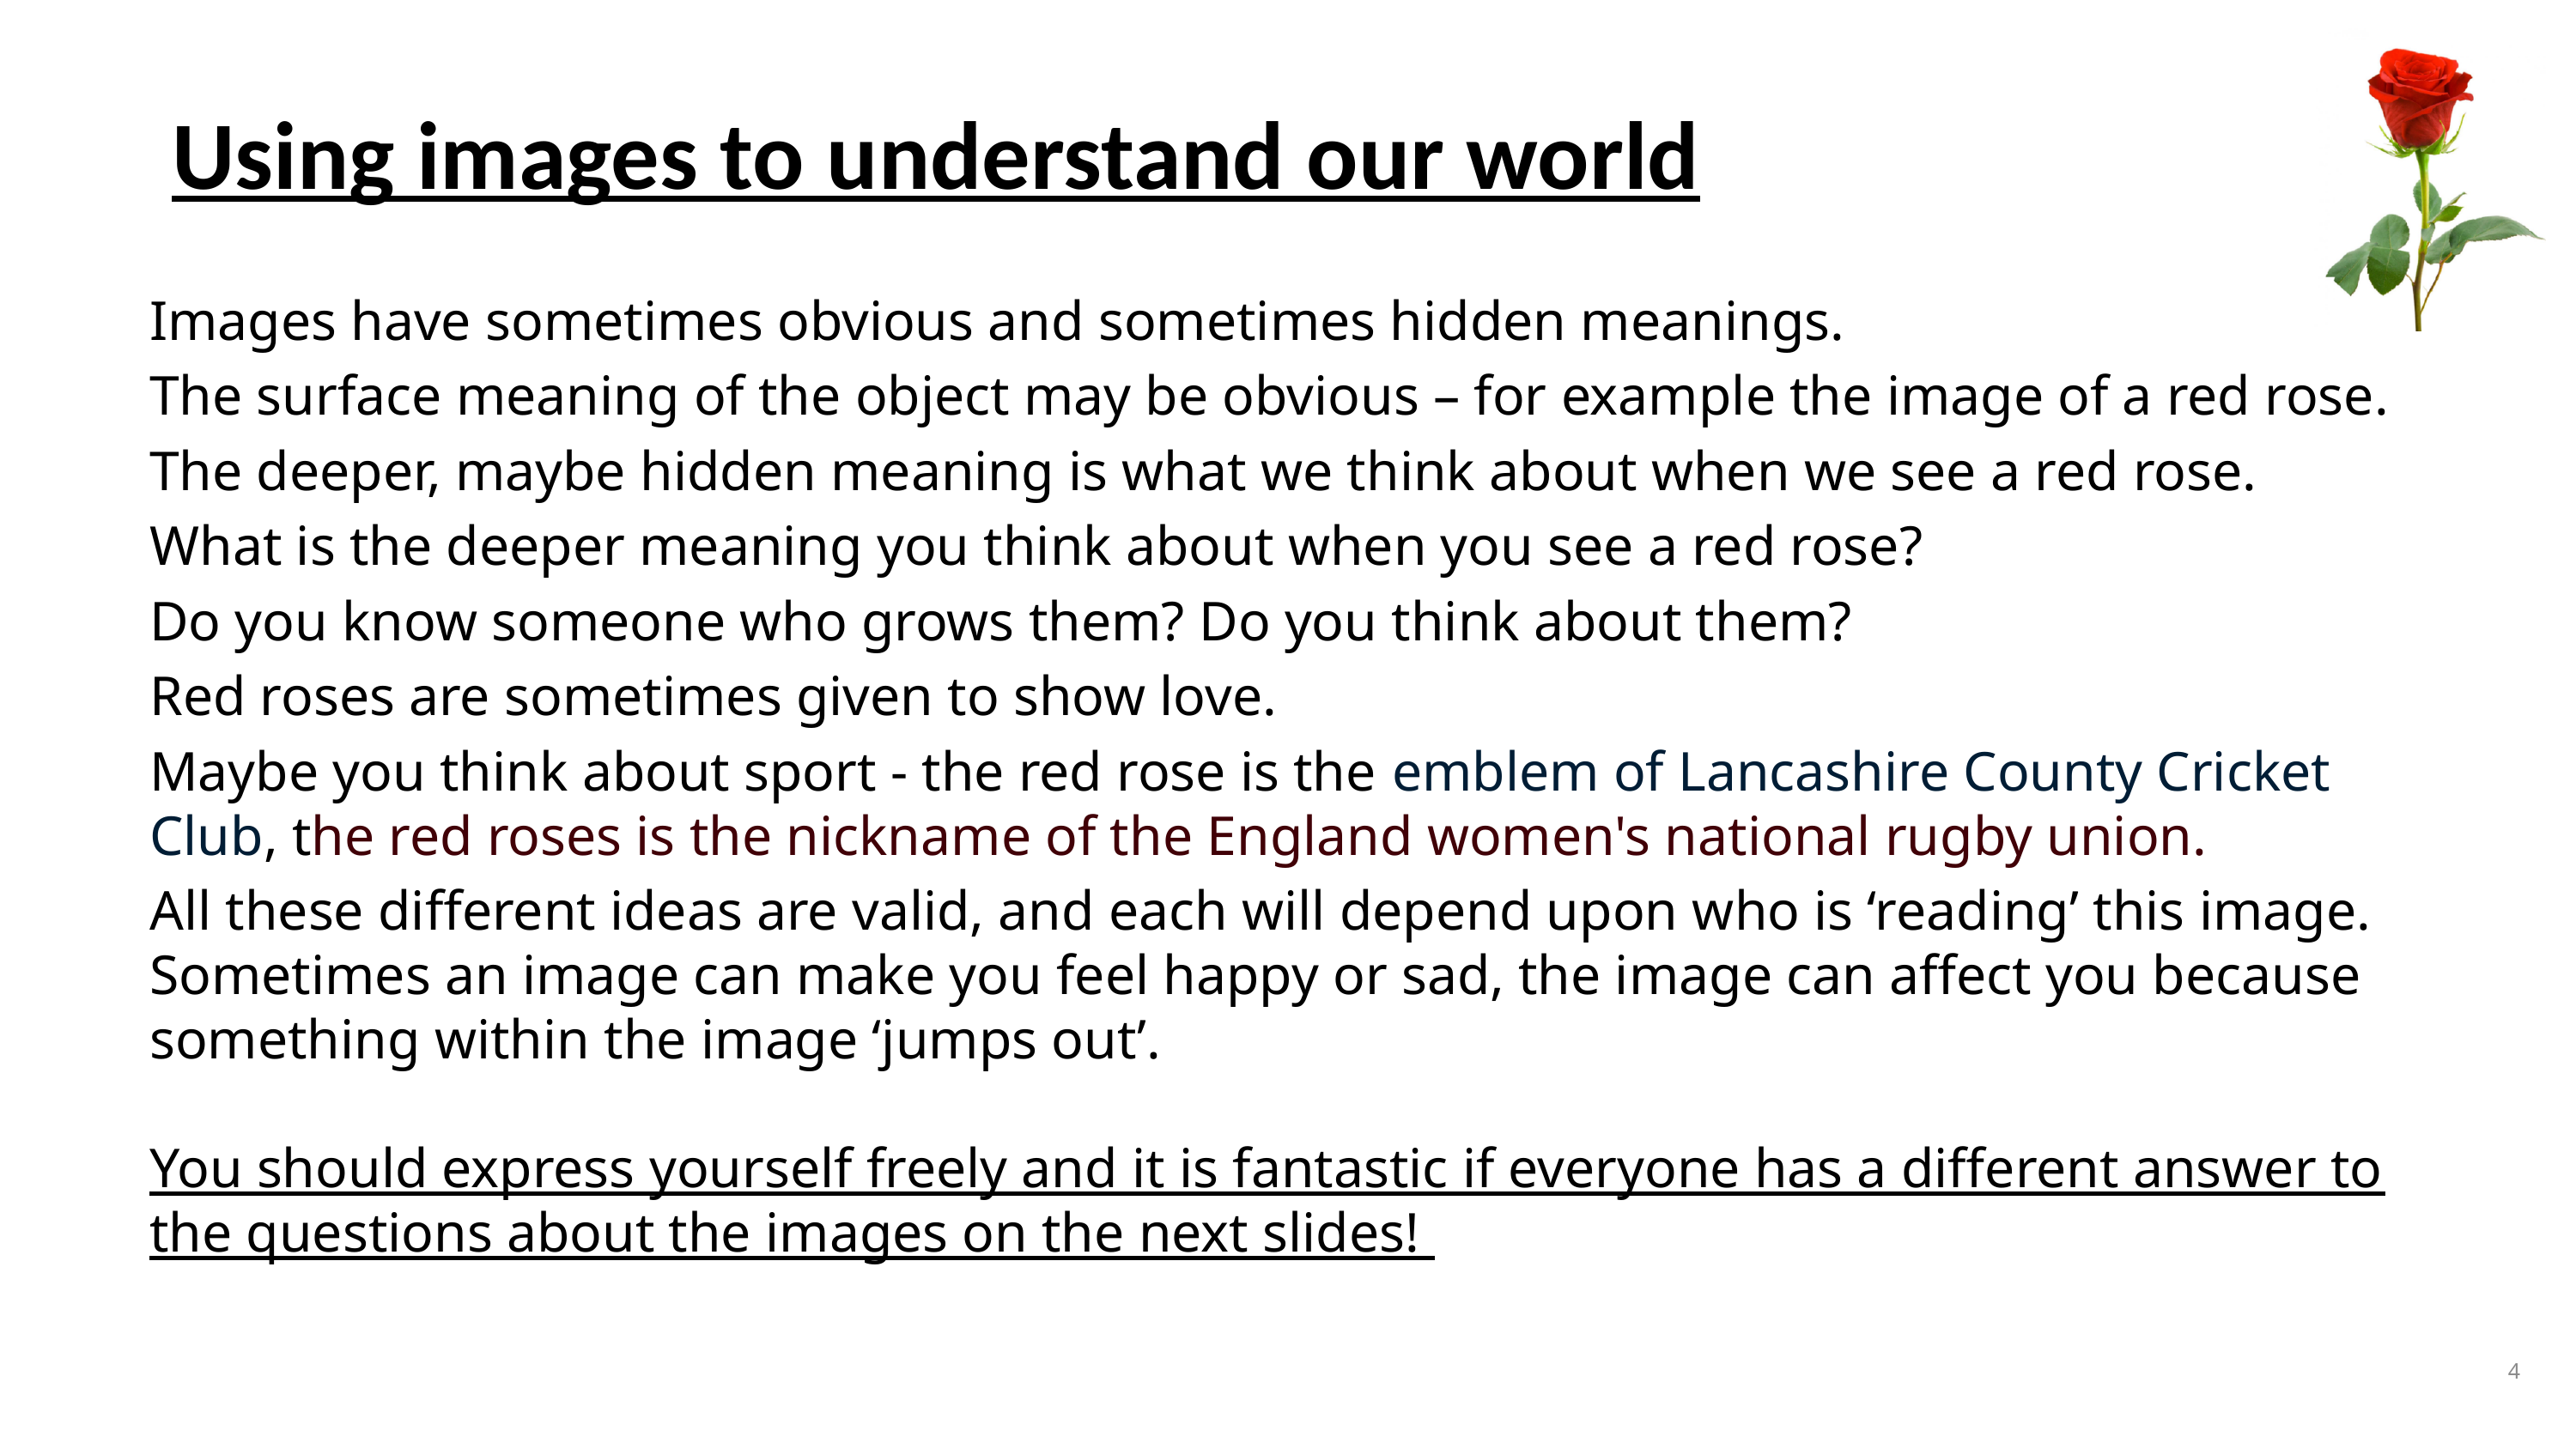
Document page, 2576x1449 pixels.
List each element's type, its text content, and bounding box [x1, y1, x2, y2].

slide_number 4 [2233, 1346, 2533, 1398]
title Using images to understand our world [137, 96, 1736, 206]
list Images have sometimes obvious and sometimes hidden meanings. The surface meaning of the object may be obvious – for example the image of a red rose. The deeper, maybe hidden meaning is what we think about when we see a red rose. What is the deeper meaning you think about when you see a red rose? Do you know someone who grows them? Do you think about them? Red roses are sometimes given to show love. Maybe you think about sport - the red rose is the emblem of Lancashire County Cricket Club, the red roses is the nickname of the England women's national rugby union. All these different ideas are valid, and each will depend upon who is ‘reading’ this image. Sometimes an image can make you feel happy or sad, the image can affect you because something within the image ‘jumps out’. You should express yourself freely and it is fantastic if everyone has a different answer to the questions about the images on the next slides! [137, 280, 2437, 1381]
picture [2314, 28, 2546, 332]
